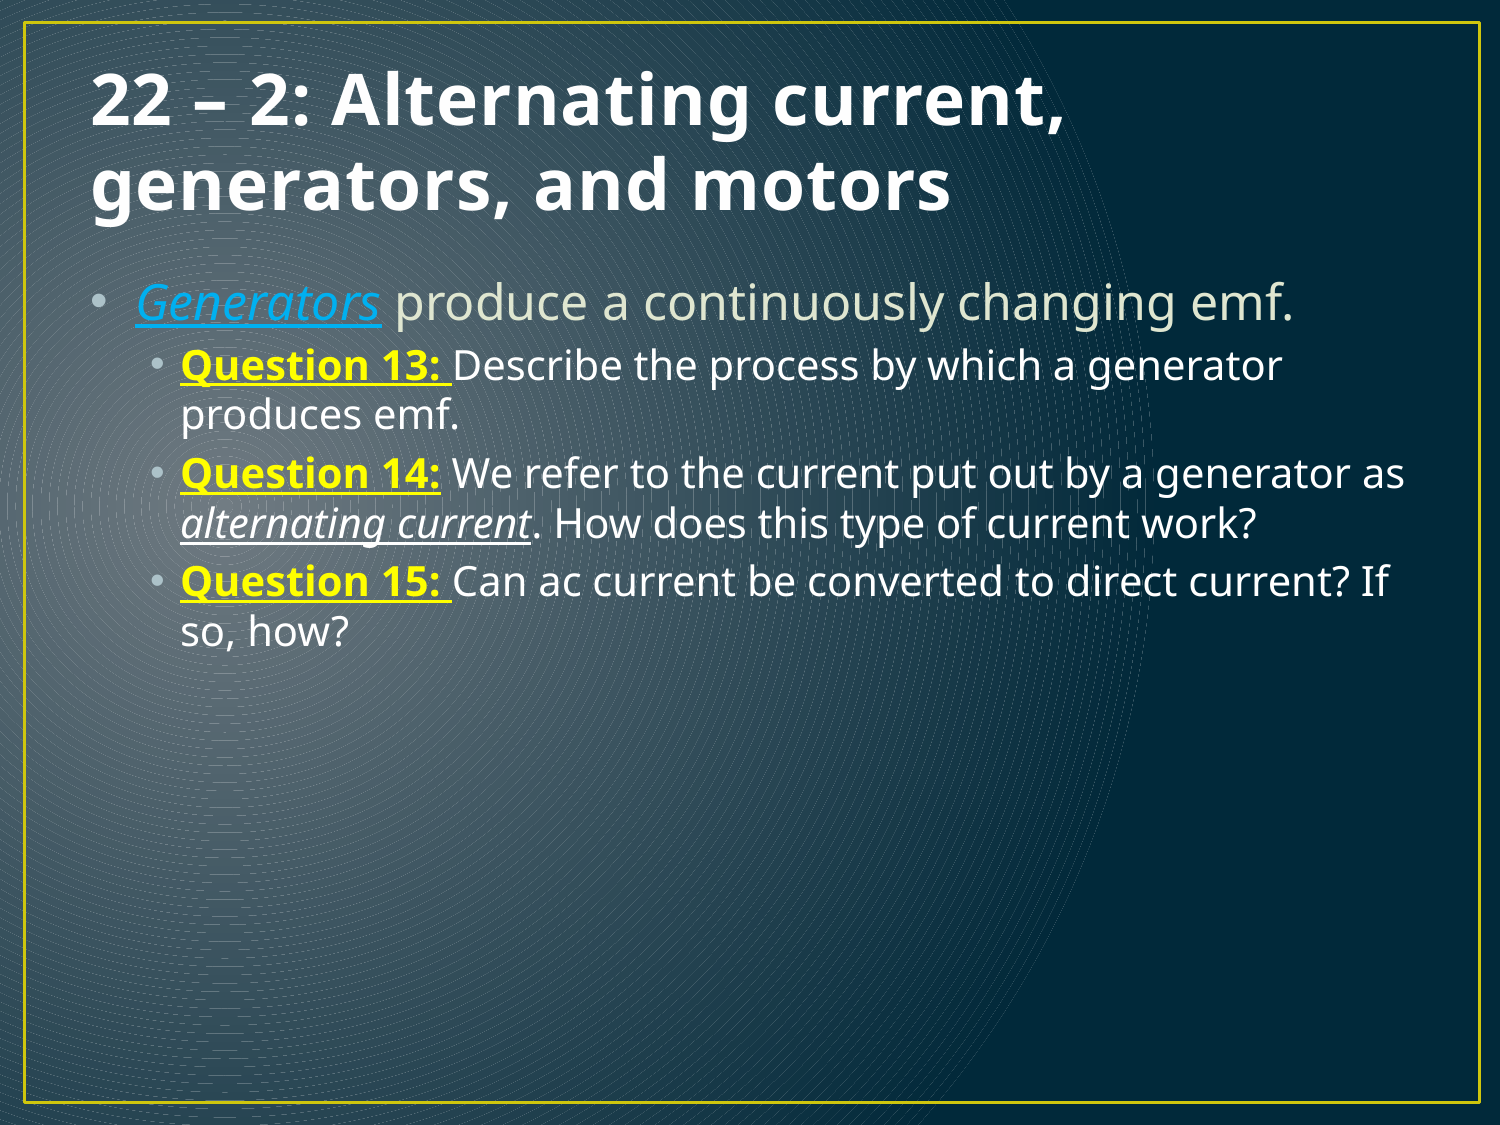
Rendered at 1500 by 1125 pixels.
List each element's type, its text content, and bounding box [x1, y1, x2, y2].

title 22 – 2: Alternating current, generators, and motors [75, 45, 1425, 233]
list Generators produce a continuously changing emf. Question 13: Describe the process by which a generator produces emf. Question 14: We refer to the current put out by a generator as alternating current. How does this type of current work? Question 15: Can ac current be converted to direct current? If so, how? [75, 262, 1425, 1005]
